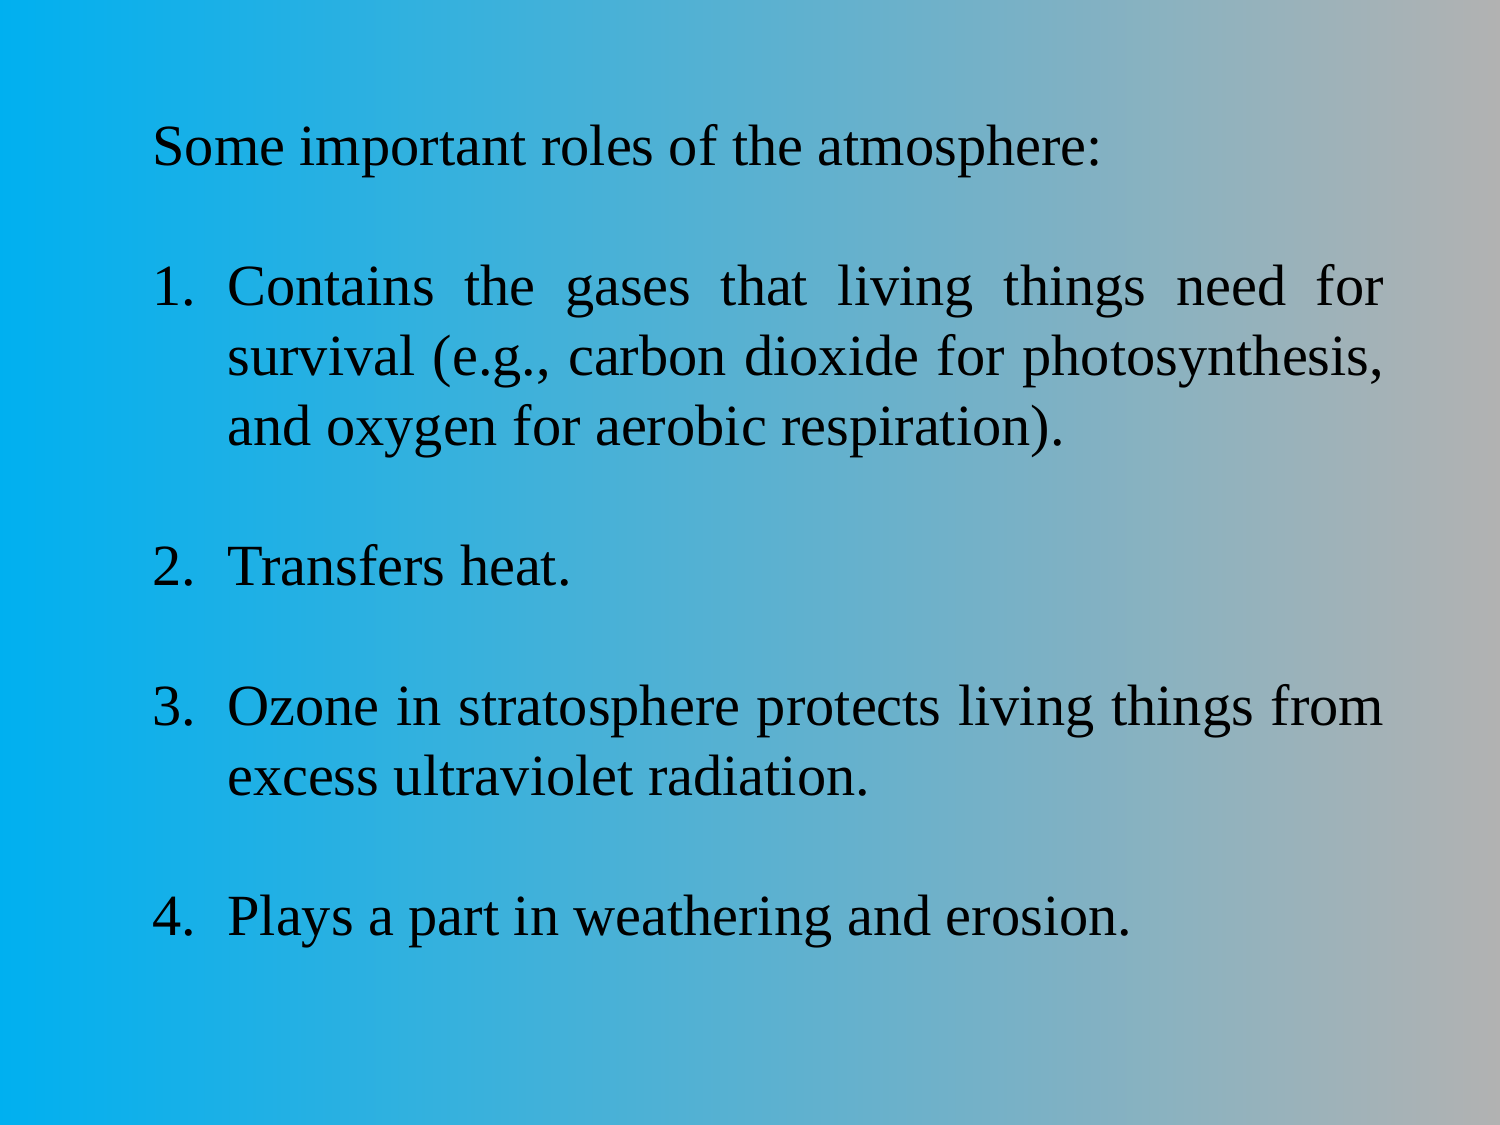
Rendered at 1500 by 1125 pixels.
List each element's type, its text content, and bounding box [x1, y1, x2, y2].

text_box Some important roles of the atmosphere: Contains the gases that living things need for survival (e.g., carbon dioxide for photosynthesis, and oxygen for aerobic respiration). Transfers heat. Ozone in stratosphere protects living things from excess ultraviolet radiation. Plays a part in weathering and erosion. [137, 99, 1400, 955]
